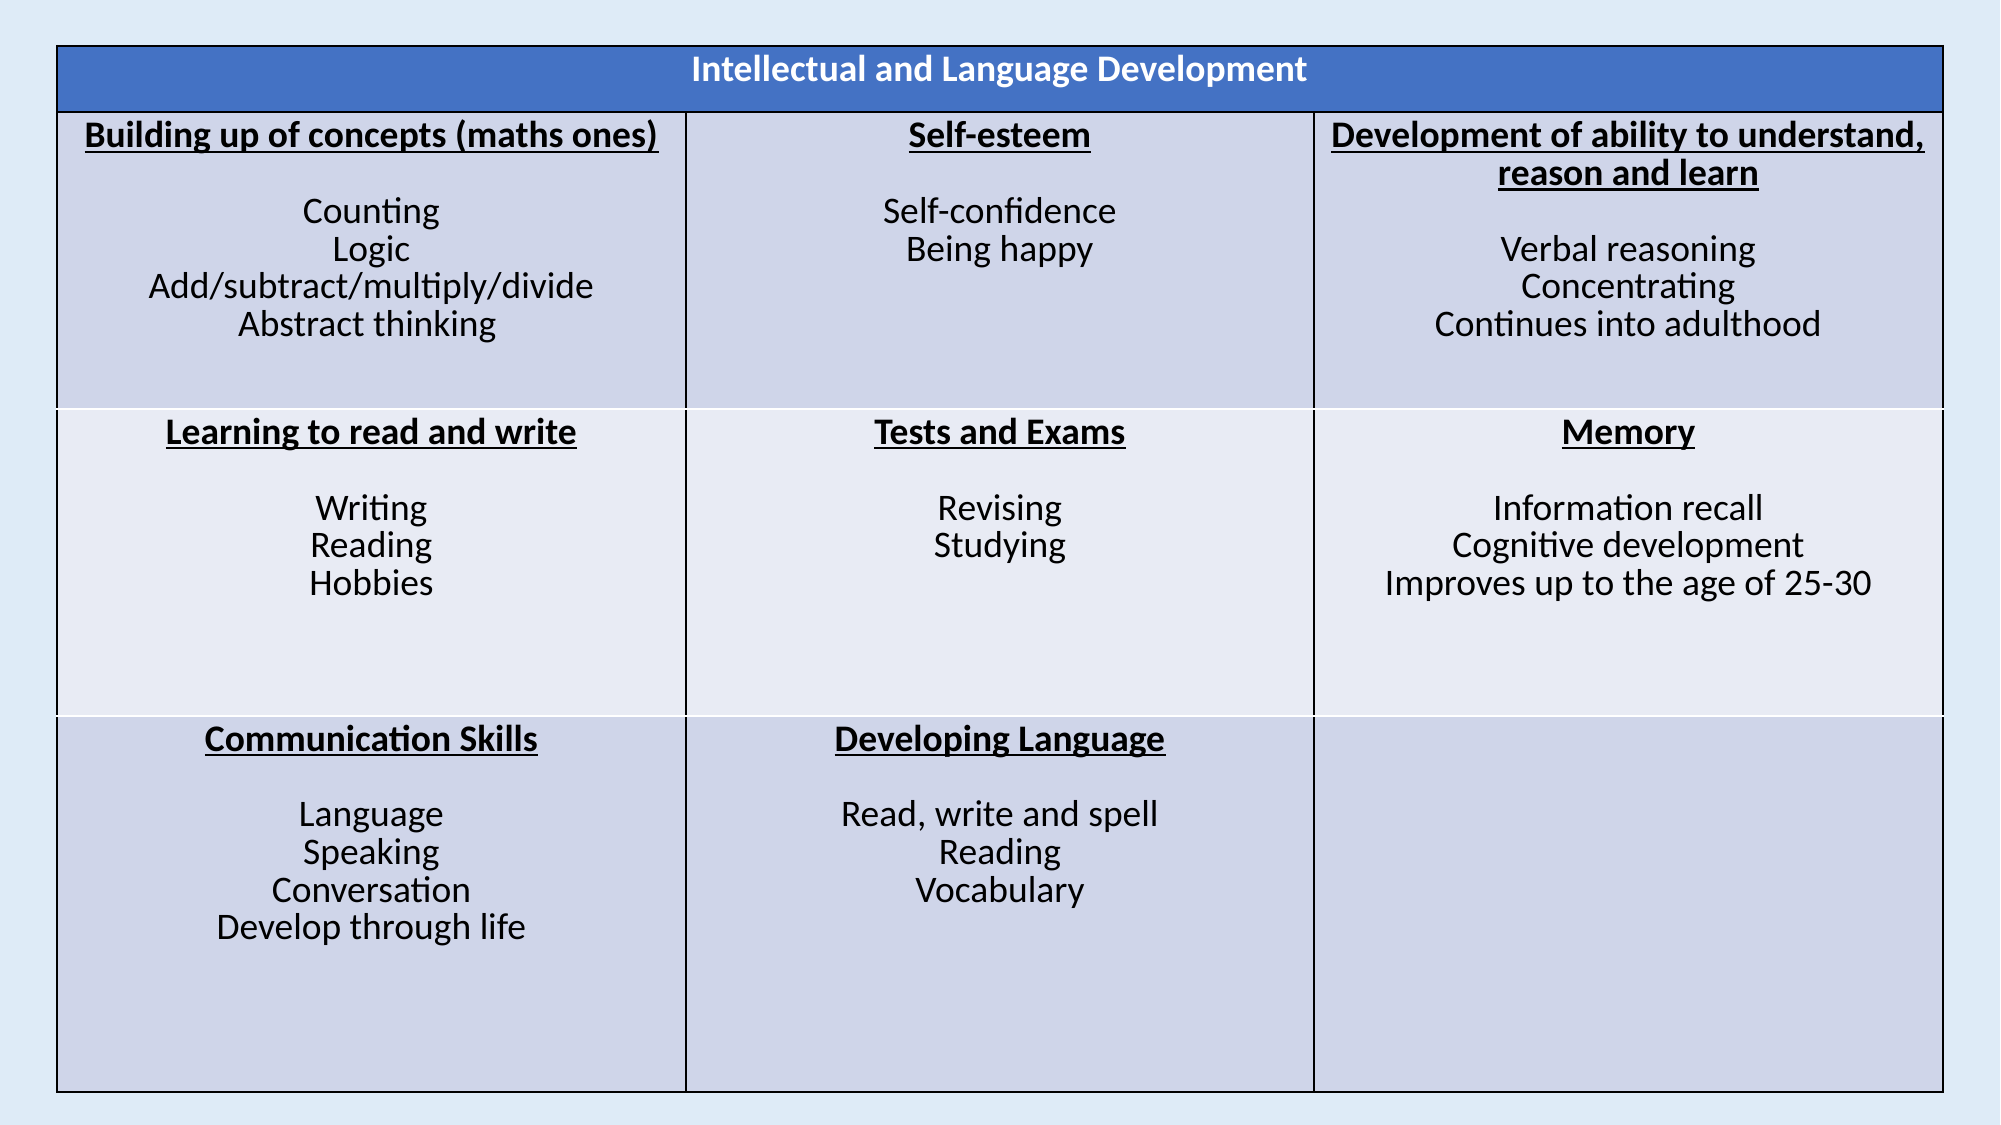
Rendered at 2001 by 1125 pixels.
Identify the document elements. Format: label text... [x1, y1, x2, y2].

table_cell Learning to read and write Writing Reading Hobbies [58, 410, 685, 715]
table_header Intellectual and Language Development [58, 47, 1942, 111]
table_cell [1315, 717, 1942, 1091]
table_cell Tests and Exams Revising Studying [687, 410, 1313, 715]
table_cell Communication Skills Language Speaking Conversation Develop through life [58, 717, 685, 1091]
table_cell Self-esteem Self-confidence Being happy [687, 113, 1313, 408]
table_cell Memory Information recall Cognitive development Improves up to the age of 25-30 [1315, 410, 1942, 715]
table_cell Developing Language Read, write and spell Reading Vocabulary [687, 717, 1313, 1091]
table_cell Building up of concepts (maths ones) Counting Logic Add/subtract/multiply/divide Abstract thinking [58, 113, 685, 408]
table_cell Development of ability to understand, reason and learn Verbal reasoning Concentrating Continues into adulthood [1315, 113, 1942, 408]
